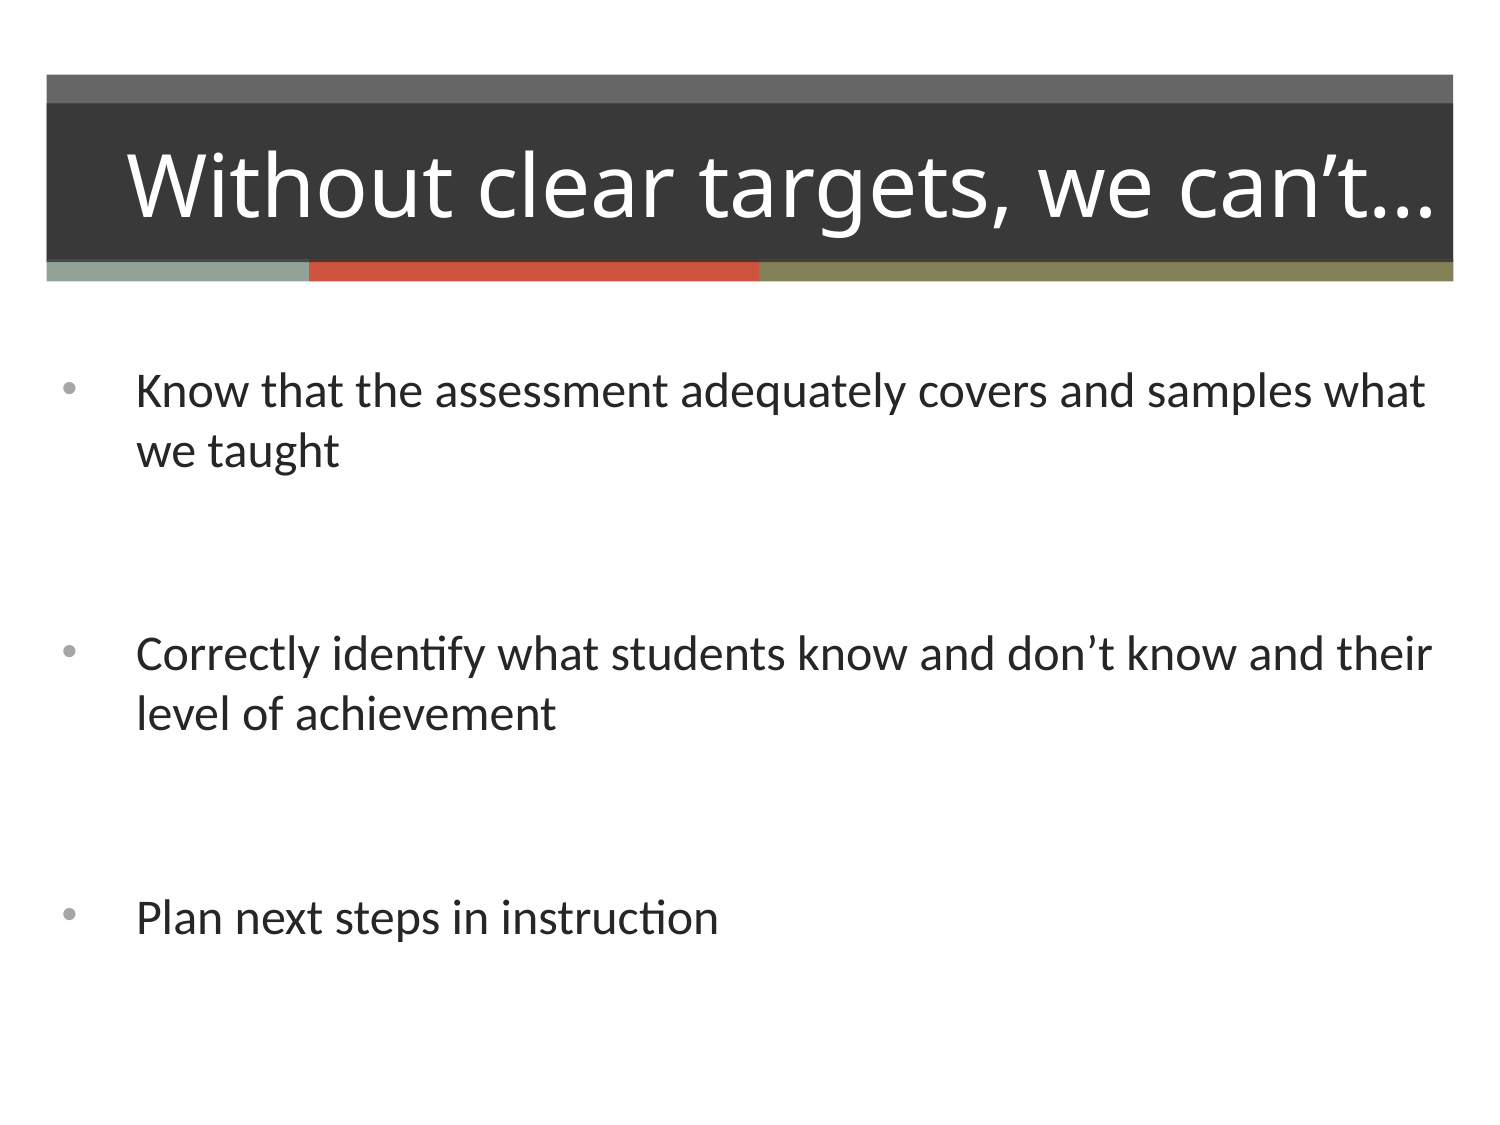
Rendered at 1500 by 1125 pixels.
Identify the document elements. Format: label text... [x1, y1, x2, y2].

list Know that the assessment adequately covers and samples what we taught Correctly identify what students know and don’t know and their level of achievement Plan next steps in instruction [46, 350, 1454, 1005]
title Without clear targets, we can’t… [46, 103, 1454, 263]
